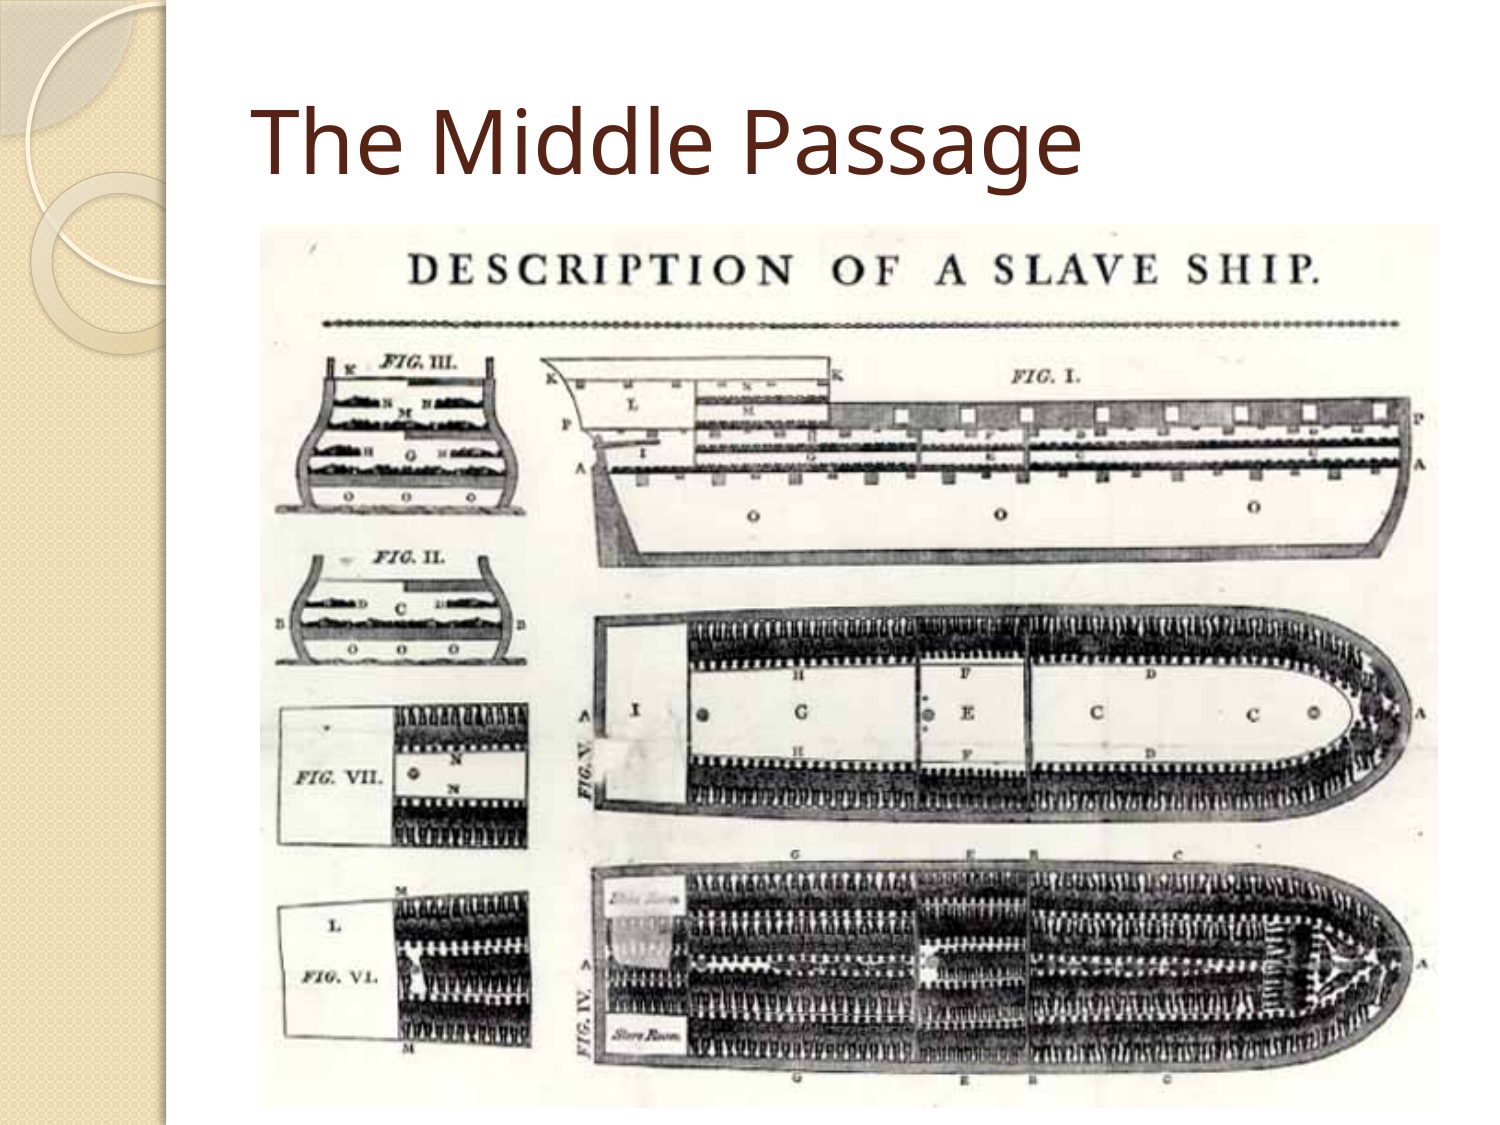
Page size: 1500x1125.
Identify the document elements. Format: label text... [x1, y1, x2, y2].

title The Middle Passage [235, 45, 1466, 233]
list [260, 224, 1438, 1109]
